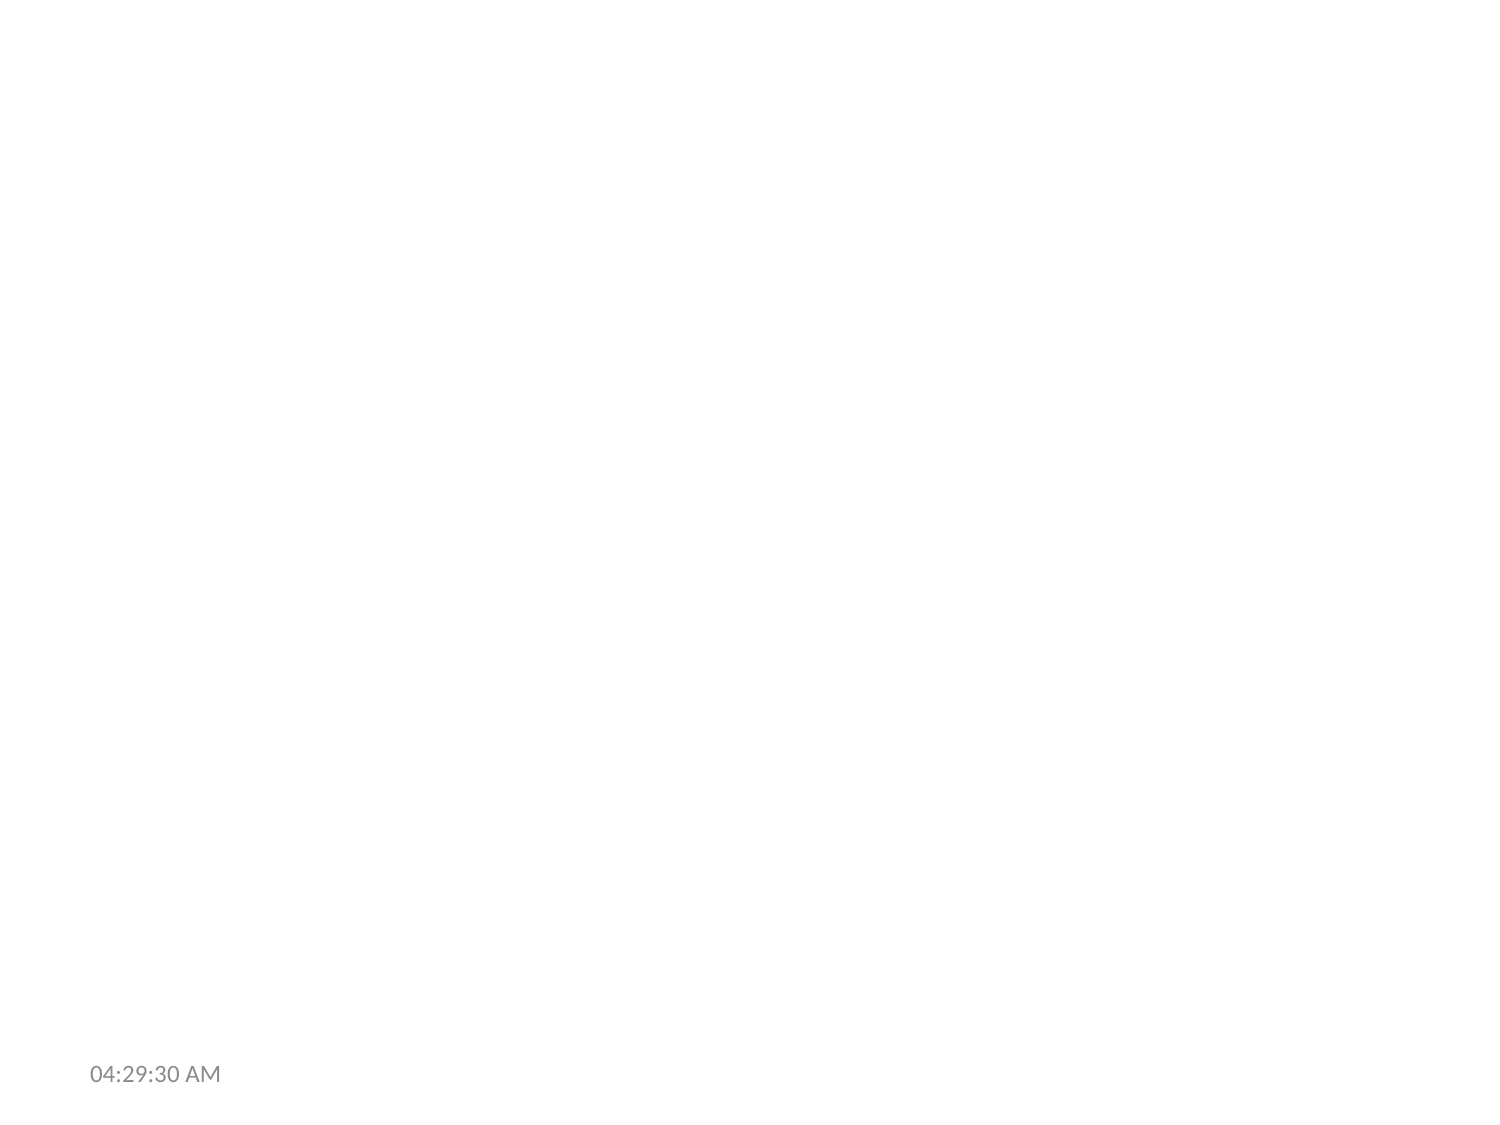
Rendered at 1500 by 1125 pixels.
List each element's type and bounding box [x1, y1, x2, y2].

slide_number [75, 1042, 425, 1103]
